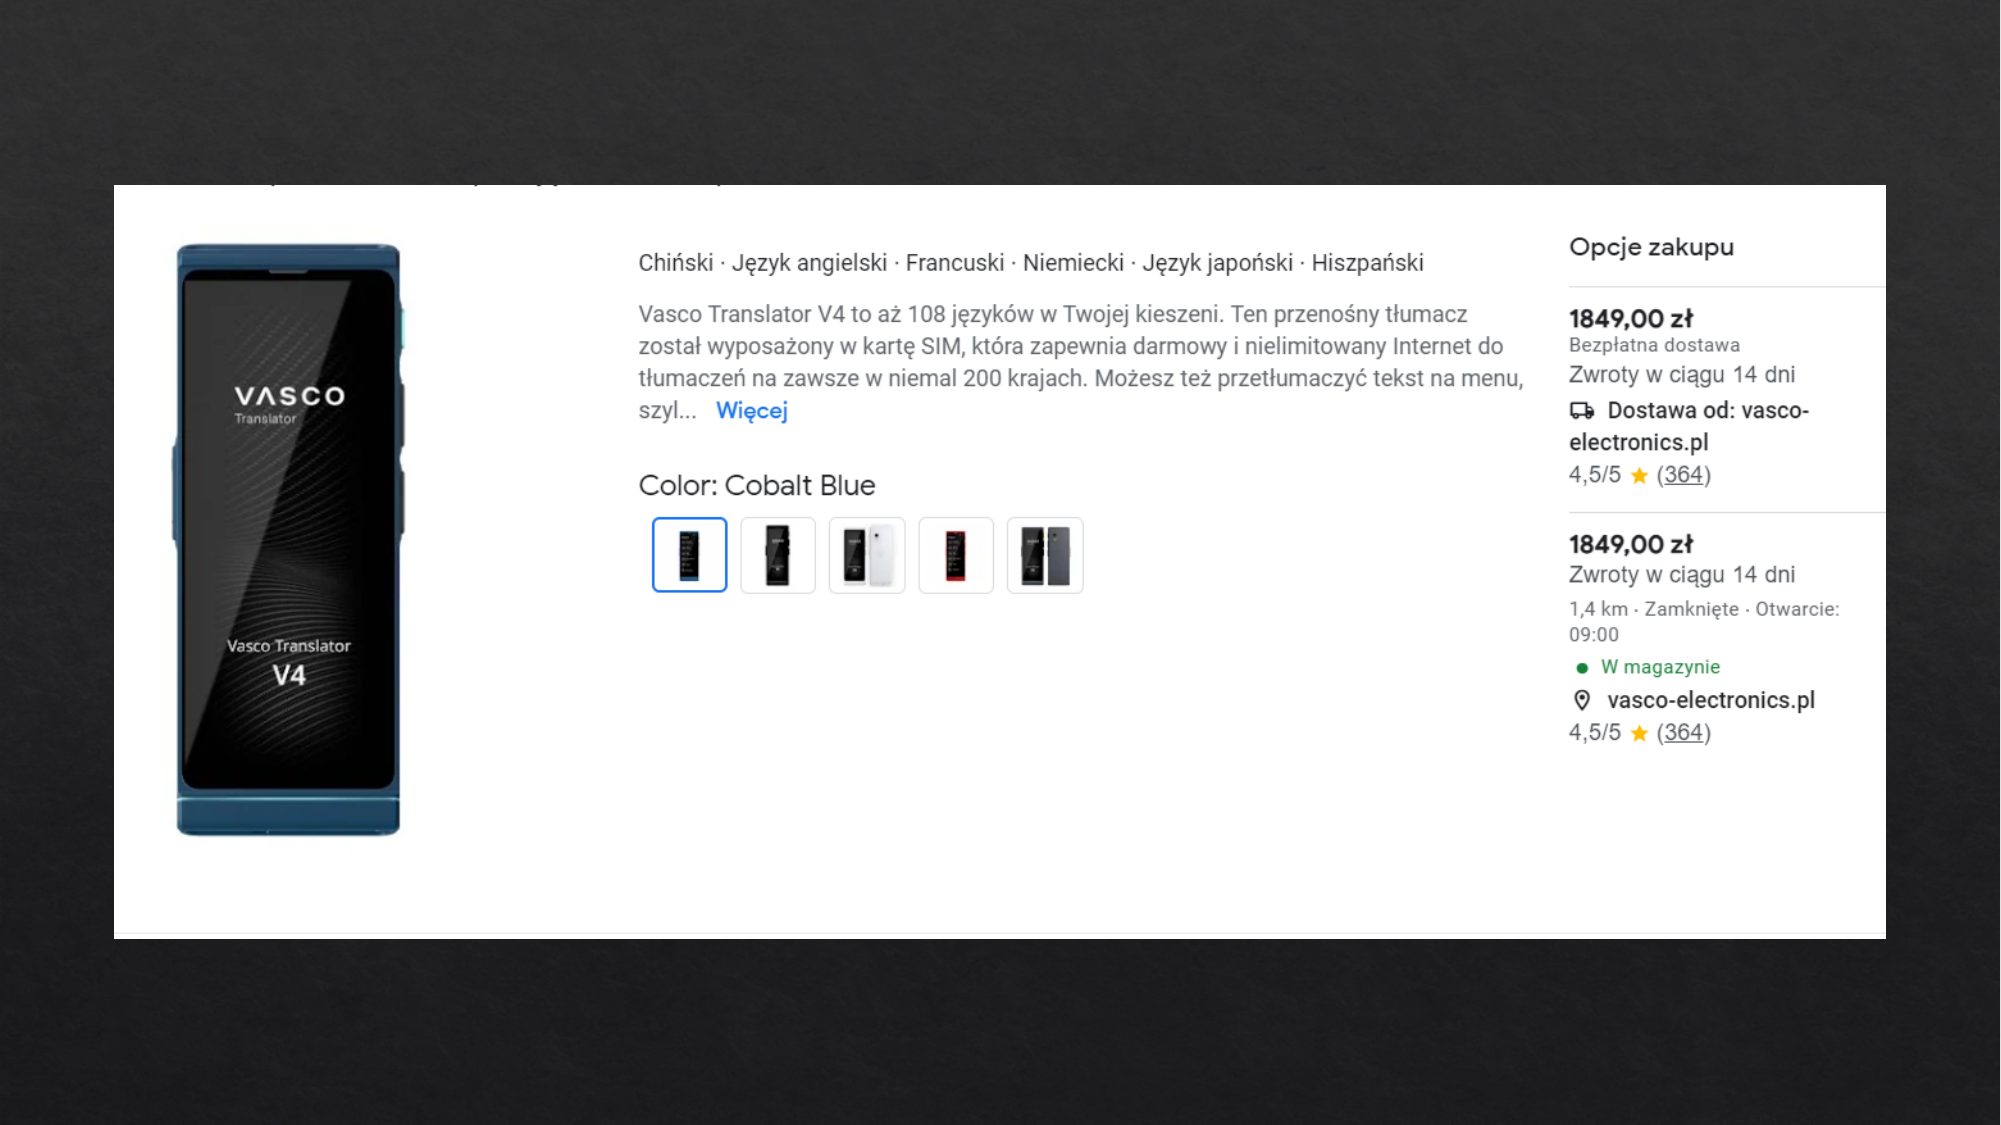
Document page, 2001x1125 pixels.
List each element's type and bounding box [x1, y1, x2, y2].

picture [113, 185, 1886, 940]
